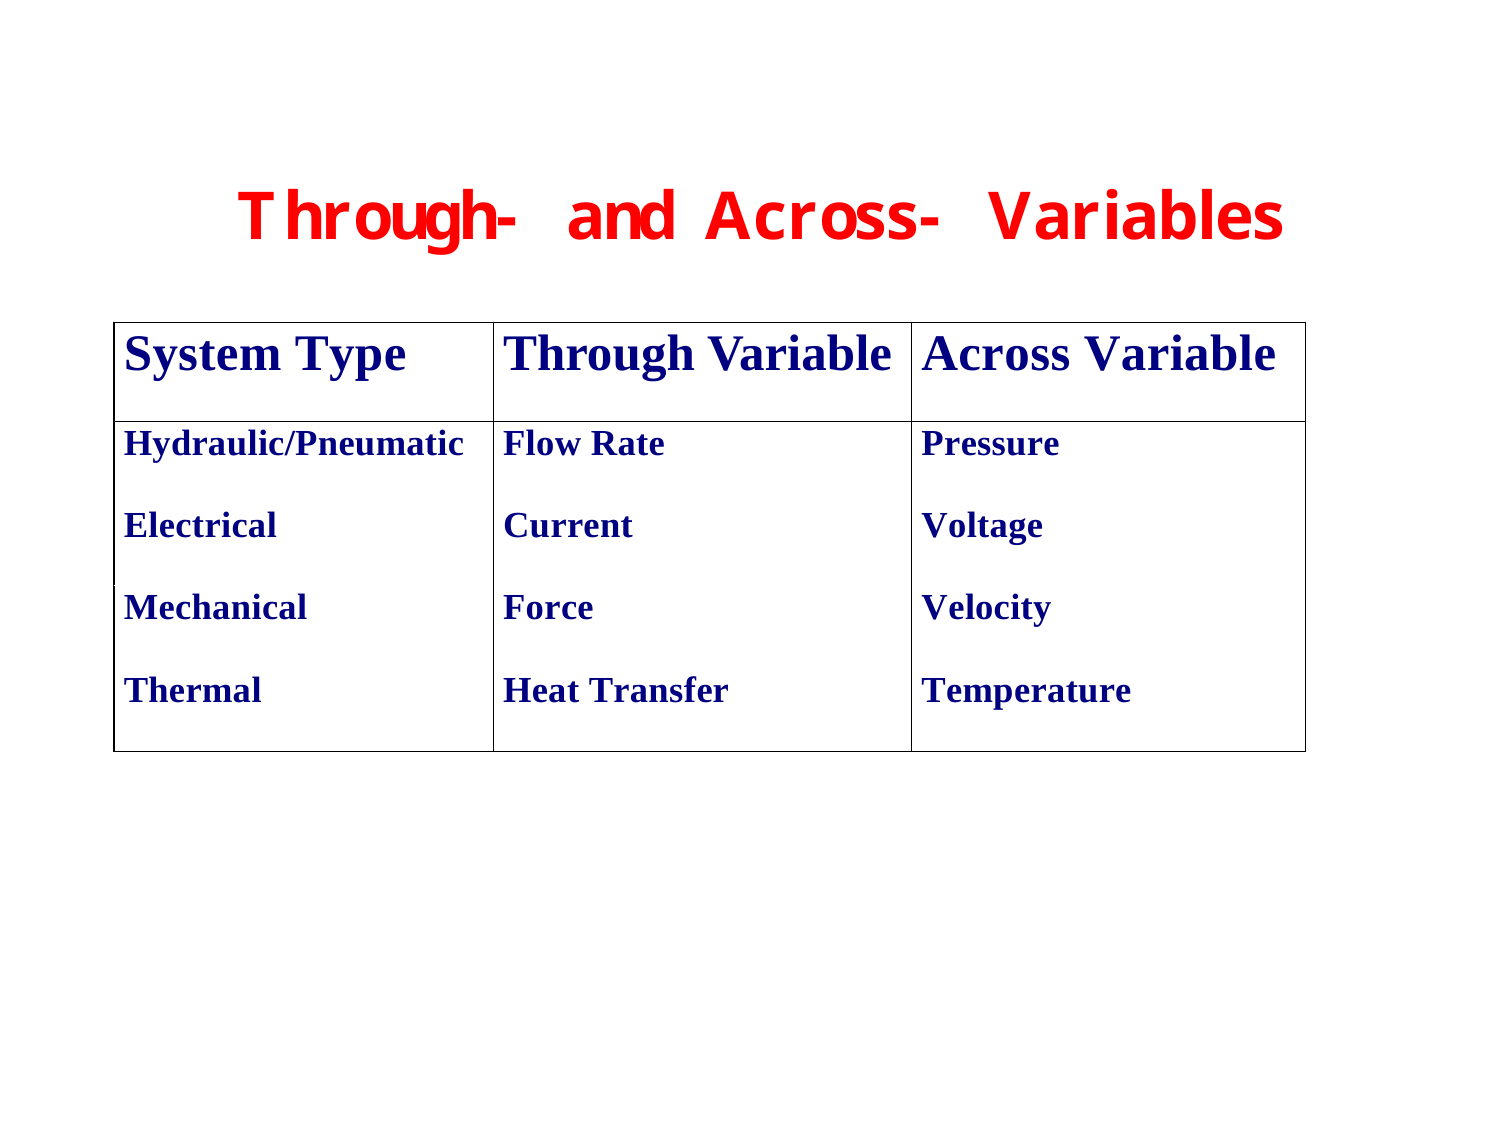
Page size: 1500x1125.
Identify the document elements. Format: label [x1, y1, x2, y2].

text_box [84, 90, 1438, 991]
